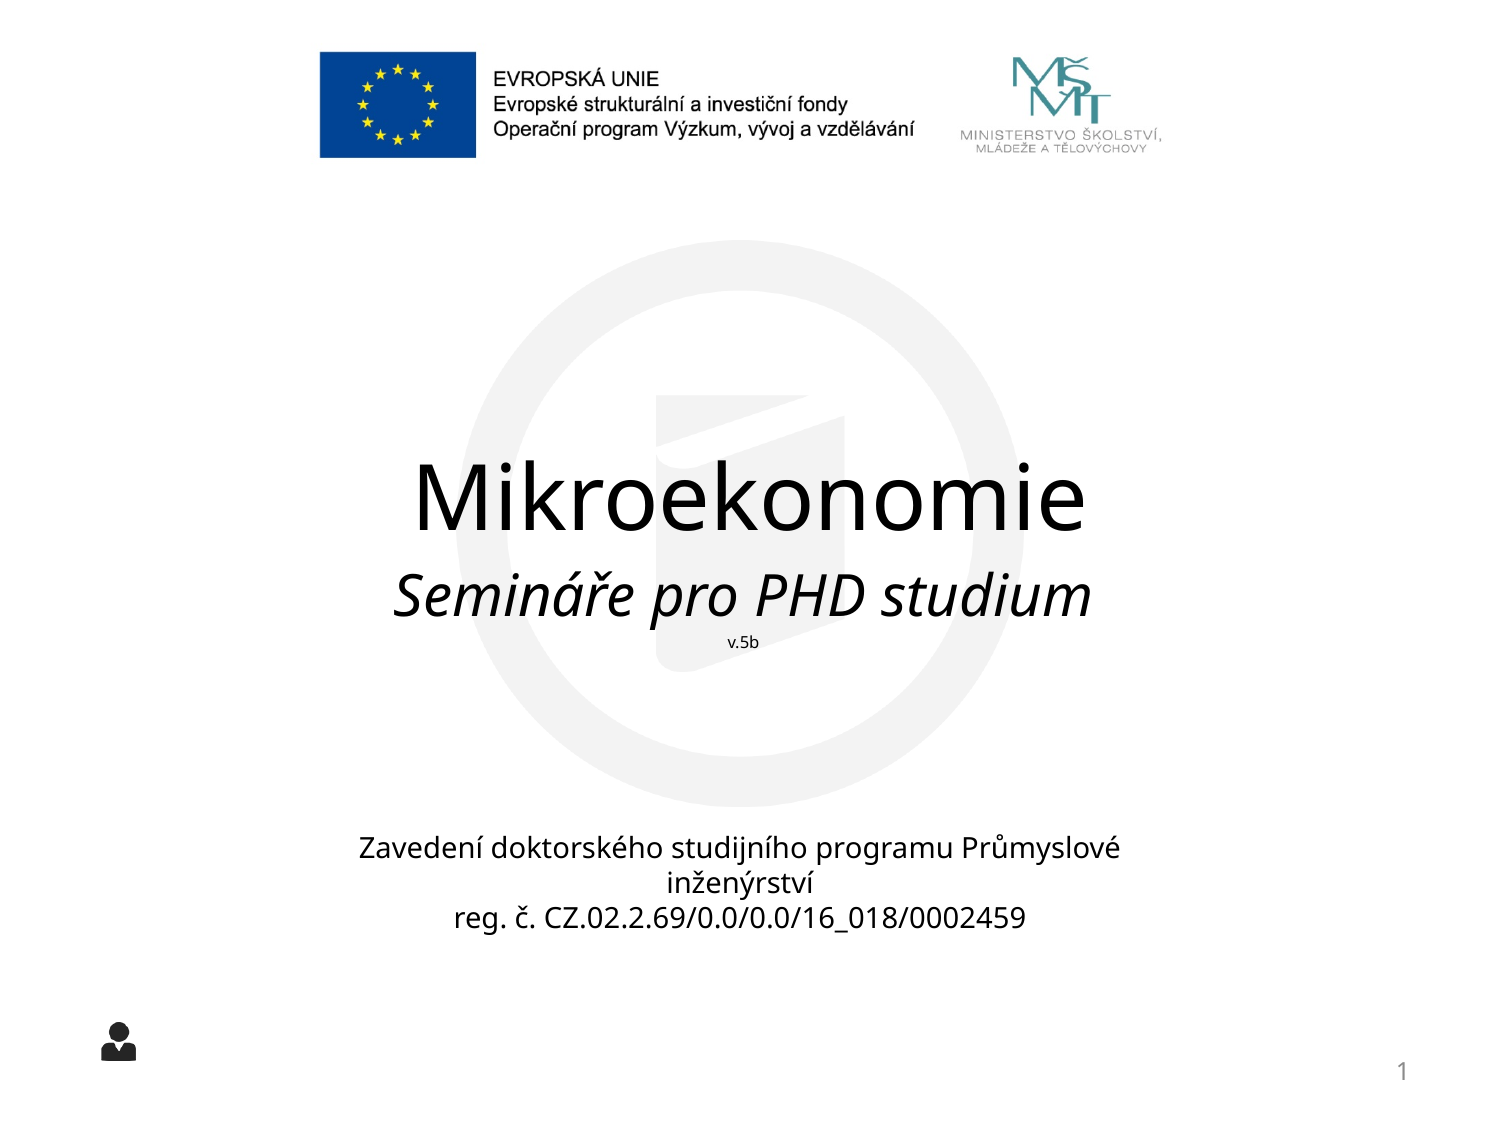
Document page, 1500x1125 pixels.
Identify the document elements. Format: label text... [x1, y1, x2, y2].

title Mikroekonomie [112, 373, 451, 615]
picture [456, 239, 1024, 808]
picture [267, 0, 1213, 210]
title Mikroekonomie [1028, 373, 1388, 615]
picture [101, 1021, 136, 1062]
slide_number 1 [1074, 1042, 1425, 1103]
subtitle Semináře pro PHD studium v.5b [218, 550, 1269, 839]
text_box Zavedení doktorského studijního programu Průmyslové inženýrství reg. č. CZ.02.2.69/0.0/0.0/16_018/0002459 [267, 822, 1213, 942]
